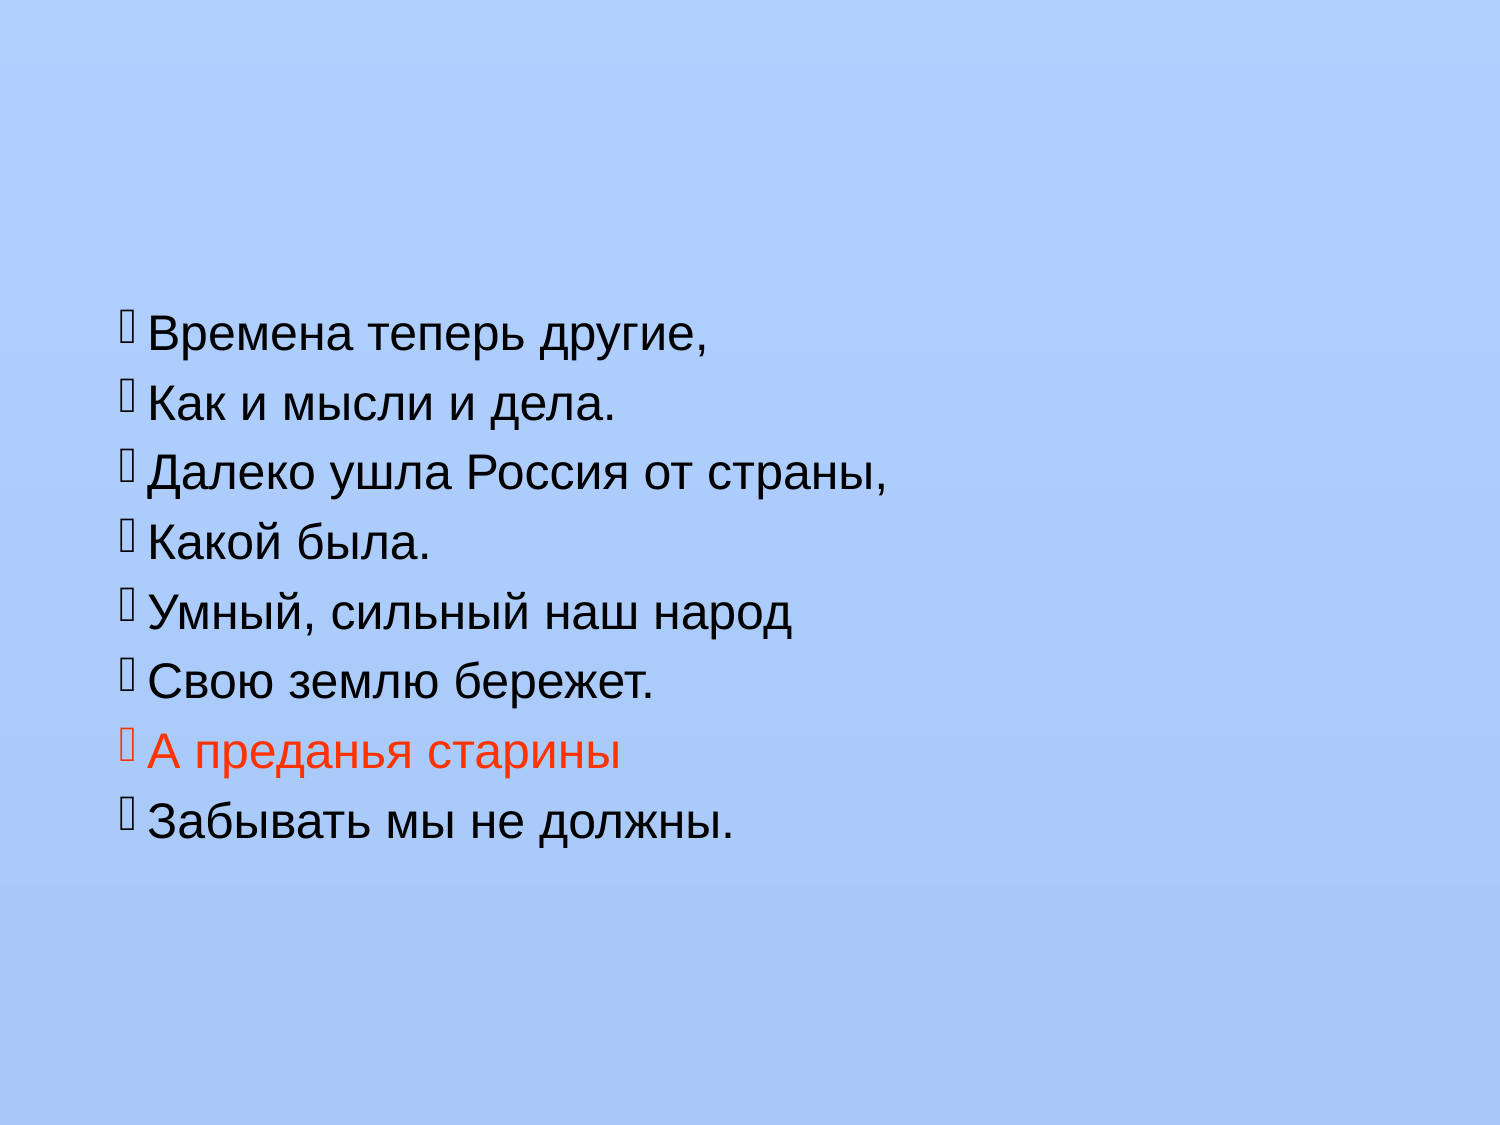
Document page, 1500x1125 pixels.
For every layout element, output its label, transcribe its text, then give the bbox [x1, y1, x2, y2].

list Времена теперь другие, Как и мысли и дела. Далеко ушла Россия от страны, Какой была. Умный, сильный наш народ Свою землю бережет. А преданья старины Забывать мы не должны. [103, 299, 1398, 1015]
